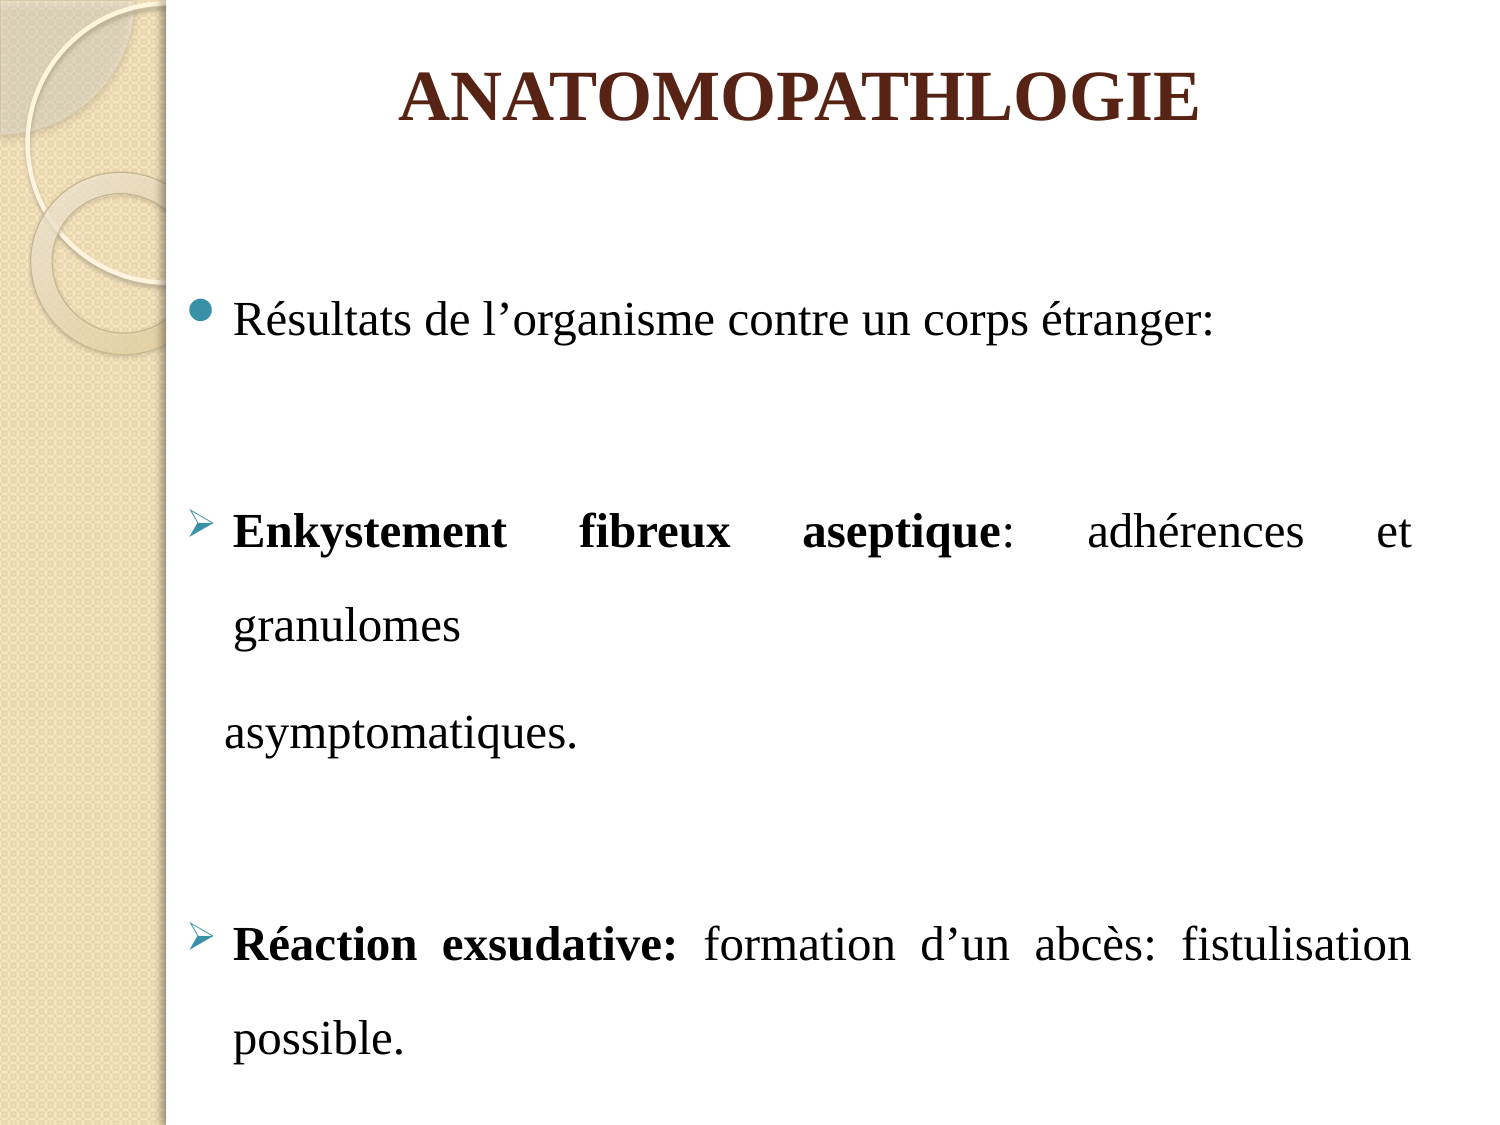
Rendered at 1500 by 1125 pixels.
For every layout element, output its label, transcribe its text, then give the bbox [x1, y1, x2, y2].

list Résultats de l’organisme contre un corps étranger: Enkystement fibreux aseptique: adhérences et granulomes asymptomatiques. Réaction exsudative: formation d’un abcès: fistulisation possible. [159, 243, 1427, 1076]
title ANATOMOPATHLOGIE [383, 0, 1223, 184]
